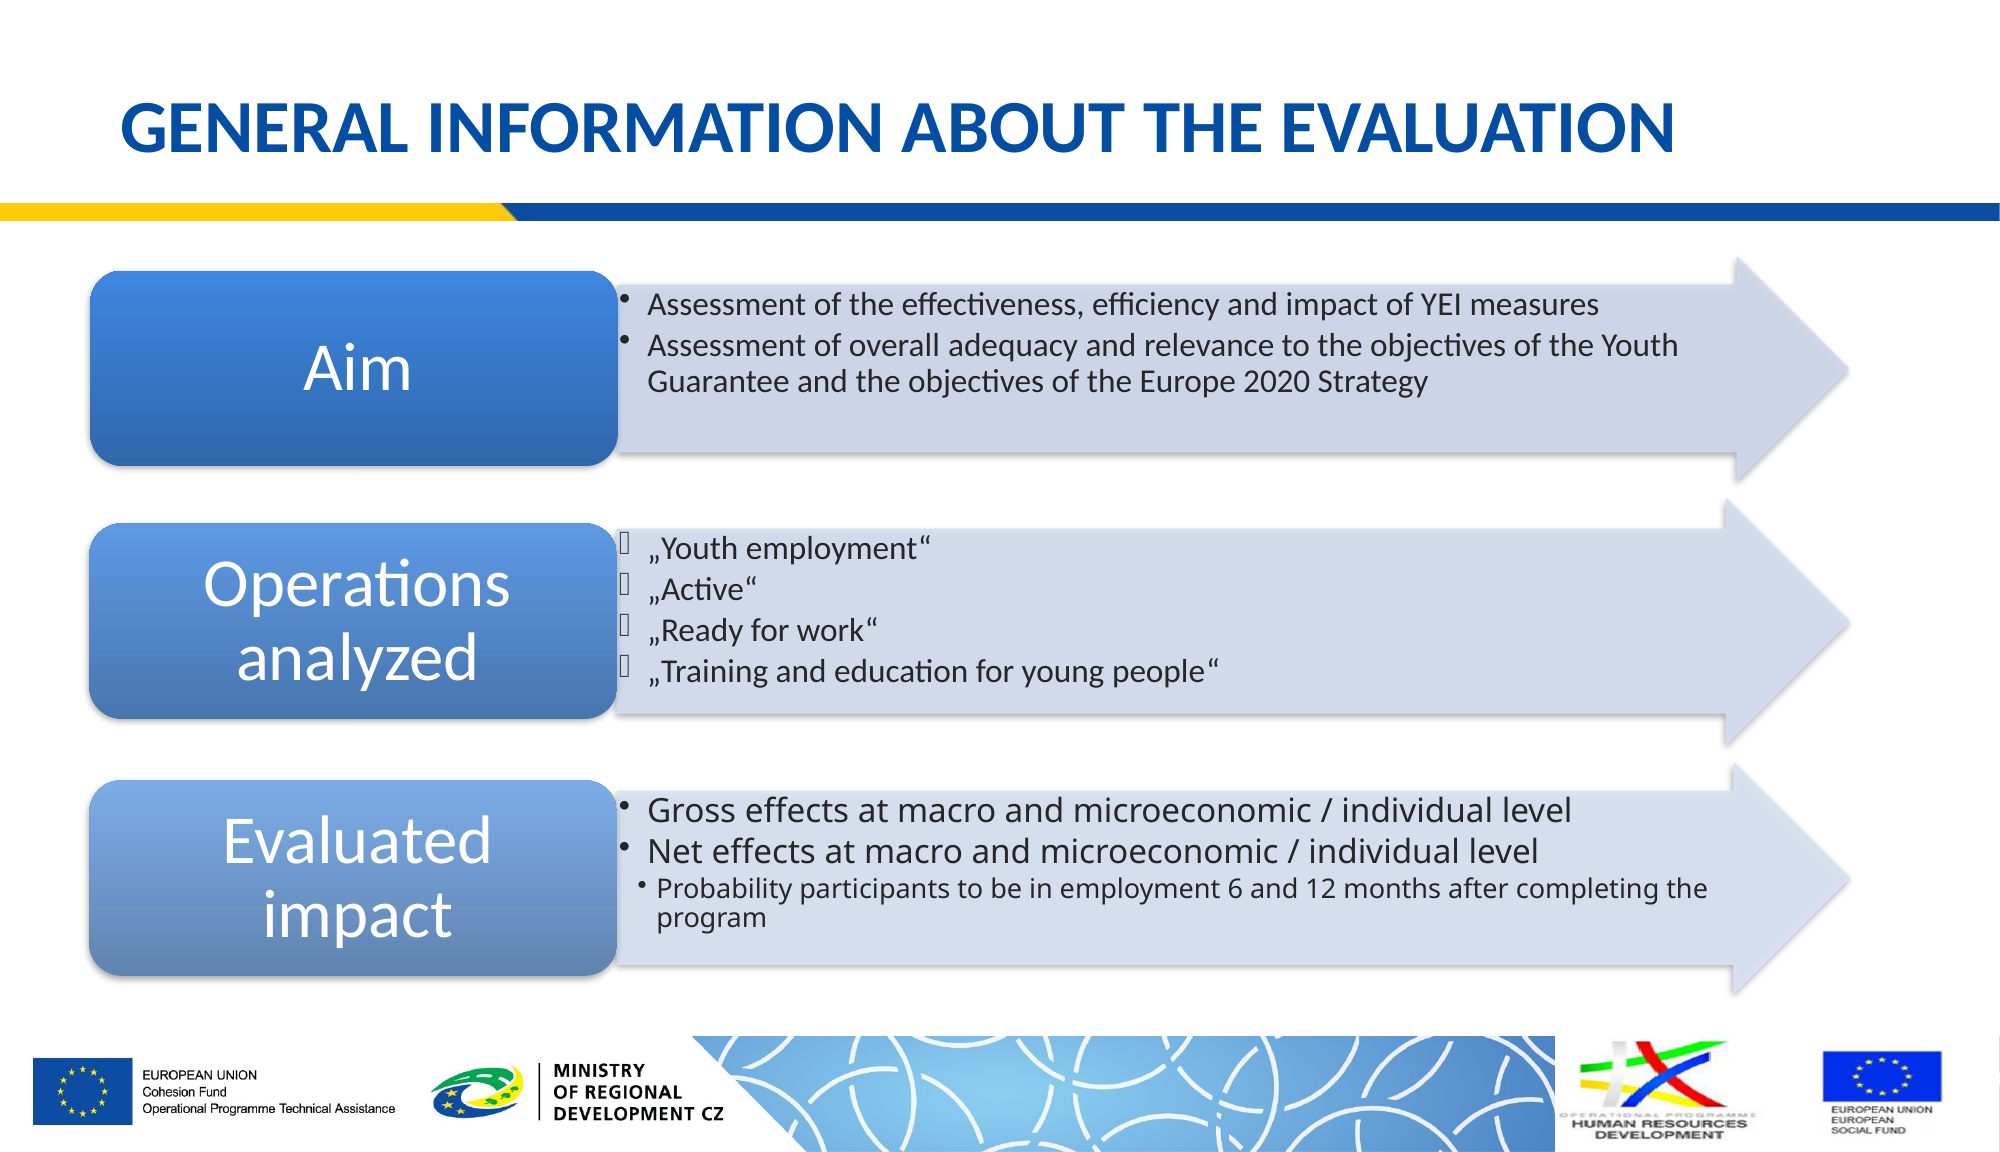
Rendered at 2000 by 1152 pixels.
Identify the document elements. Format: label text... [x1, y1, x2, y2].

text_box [87, 256, 1851, 994]
picture [0, 1036, 2000, 1152]
title GENERAL INFORMATION ABOUT THE EVALUATION [99, 46, 1900, 198]
picture [0, 203, 2000, 221]
